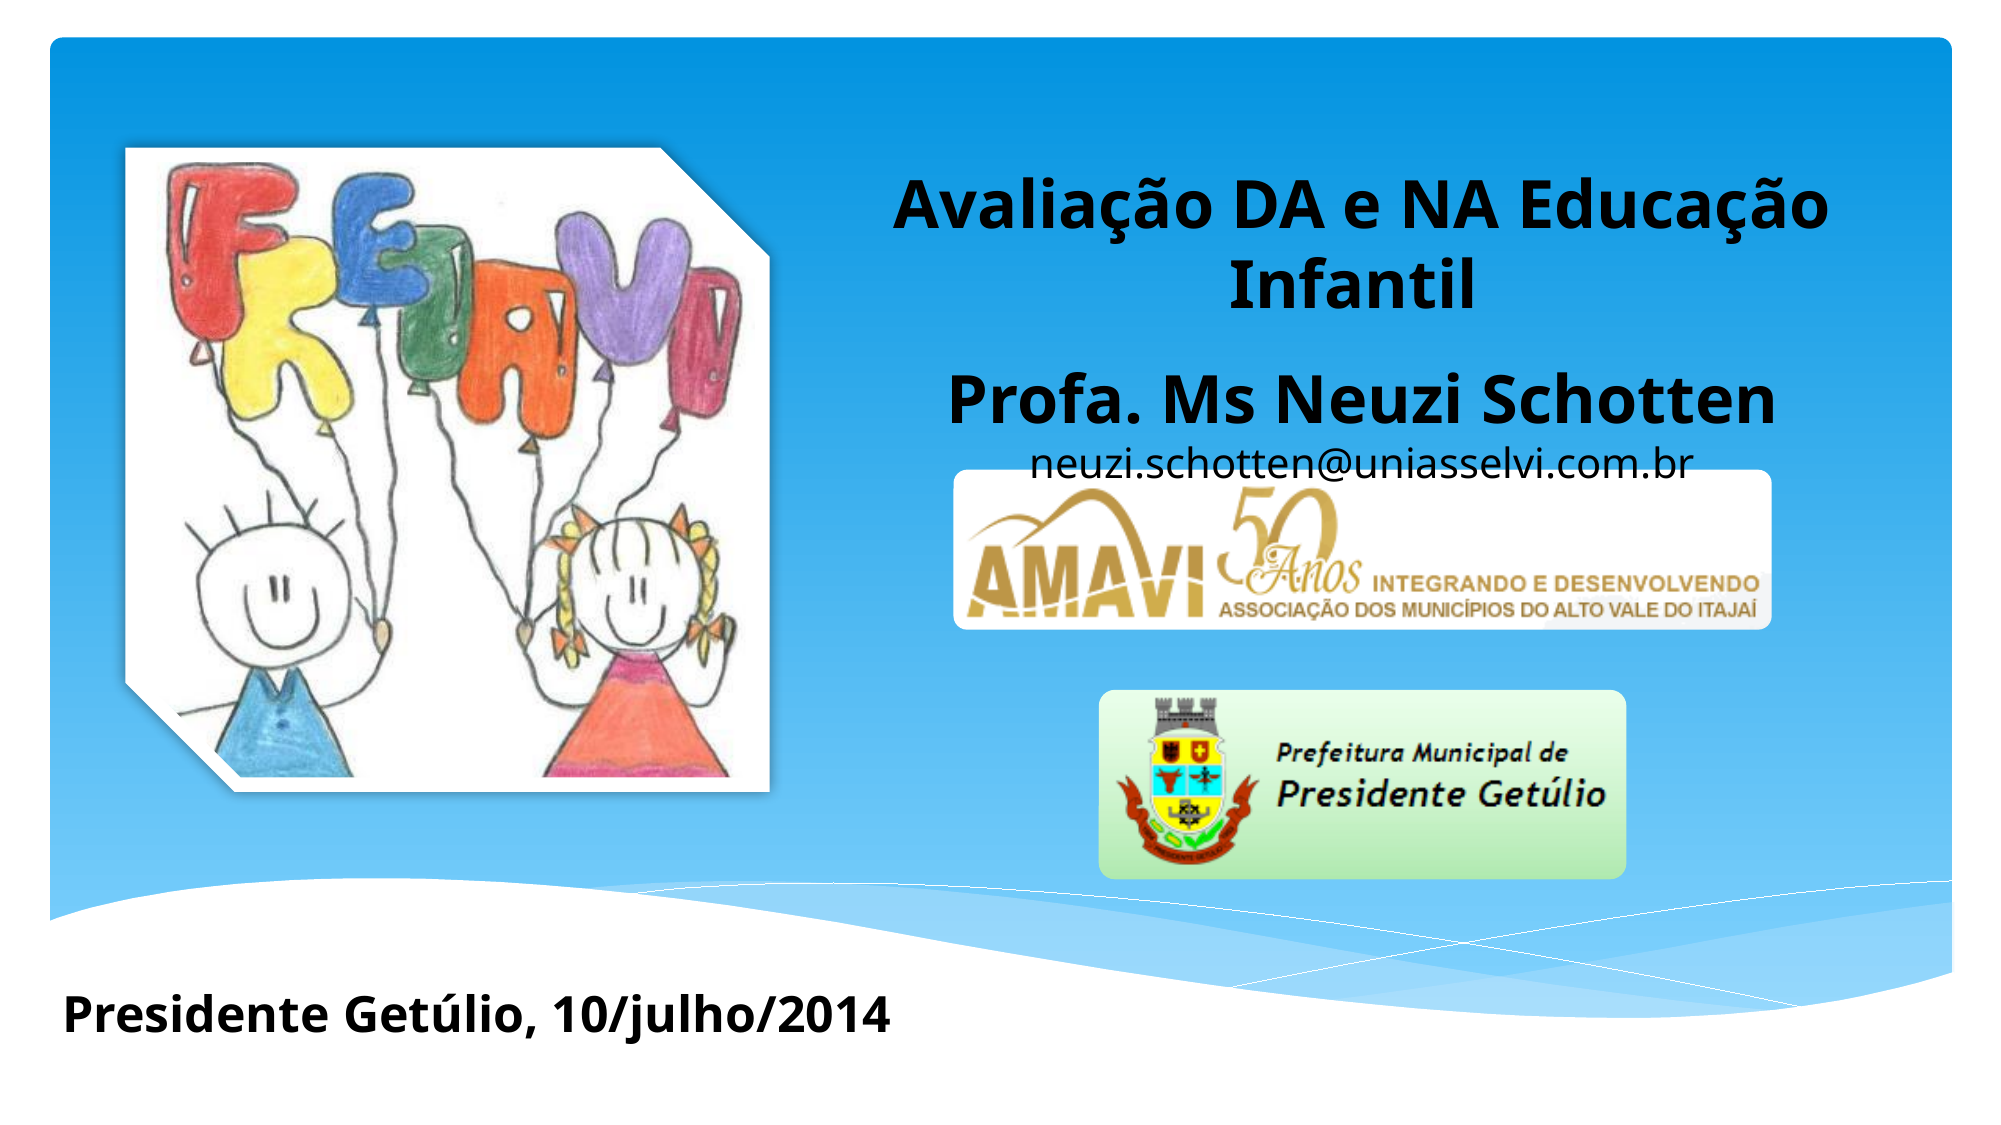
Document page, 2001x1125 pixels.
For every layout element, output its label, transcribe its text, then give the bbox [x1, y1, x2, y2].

picture [132, 154, 763, 785]
picture [1098, 689, 1627, 880]
picture [953, 469, 1772, 630]
text_box Presidente Getúlio, 10/julho/2014 [28, 975, 938, 1051]
text_box Avaliação DA e NA Educação Infantil Profa. Ms Neuzi Schotten neuzi.schotten@uniasselvi.com.br [797, 154, 1928, 495]
